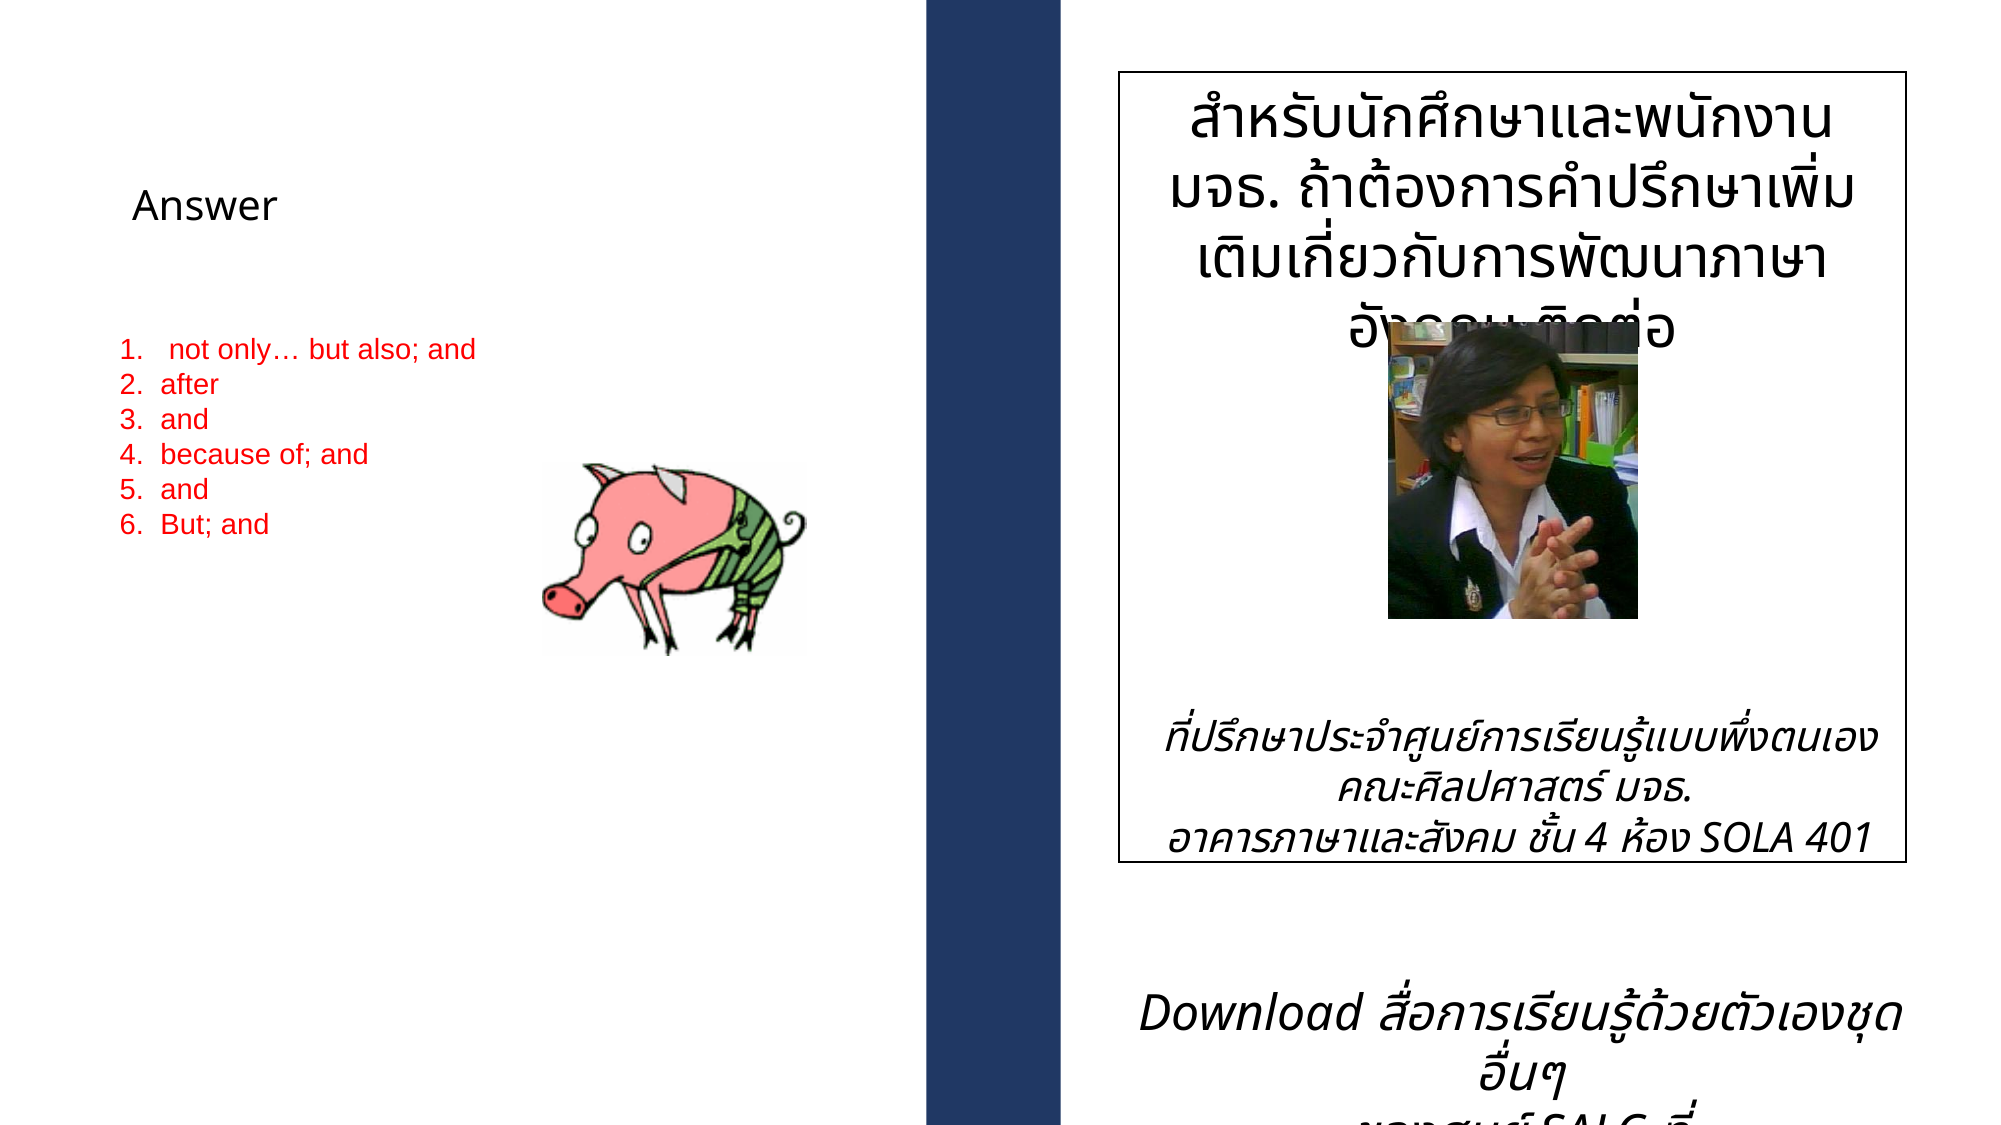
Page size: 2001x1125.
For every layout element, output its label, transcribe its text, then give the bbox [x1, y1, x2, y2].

text_box ที่ปรึกษาประจำศูนย์การเรียนรู้แบบพึ่งตนเอง คณะศิลปศาสตร์ มจธ. อาคารภาษาและสังคม ชั้น 4 ห้อง SOLA 401 Download สื่อการเรียนรู้ด้วยตัวเองชุดอื่นๆ ของศูนย์ SALC ที่ http://kmuttsalc.wikispaces.com [1119, 702, 1921, 1125]
text_box [925, 0, 1062, 1125]
text_box Answer [79, 171, 685, 237]
text_box สำหรับนักศึกษาและพนักงาน มจธ. ถ้าต้องการคำปรึกษาเพิ่มเติมเกี่ยวกับการพัฒนาภาษาอังกฤษ ติดต่อ [1118, 71, 1907, 863]
picture [542, 462, 808, 656]
picture [1388, 322, 1638, 619]
text_box 1. not only… but also; and 2. after 3. and 4. because of; and 5. and 6. But; and [104, 322, 521, 548]
